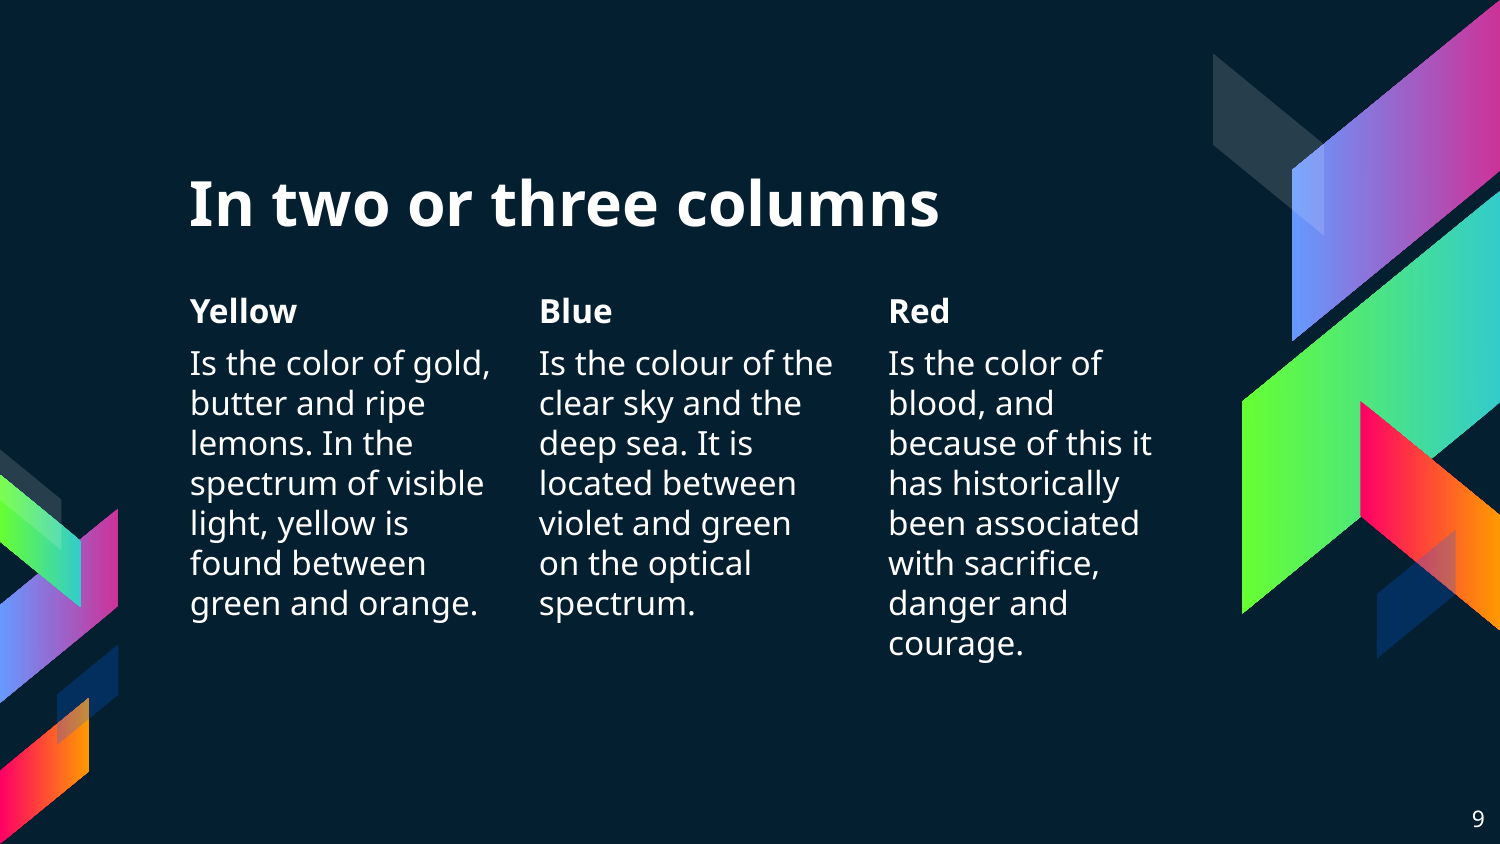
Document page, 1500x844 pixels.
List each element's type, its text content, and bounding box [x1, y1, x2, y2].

list Blue Is the colour of the clear sky and the deep sea. It is located between violet and green on the optical spectrum. [524, 275, 857, 808]
list Red Is the color of blood, and because of this it has historically been associated with sacrifice, danger and courage. [873, 275, 1206, 808]
slide_number ‹#› [1403, 789, 1500, 844]
title In two or three columns [175, 149, 1155, 255]
list Yellow Is the color of gold, butter and ripe lemons. In the spectrum of visible light, yellow is found between green and orange. [175, 275, 508, 808]
